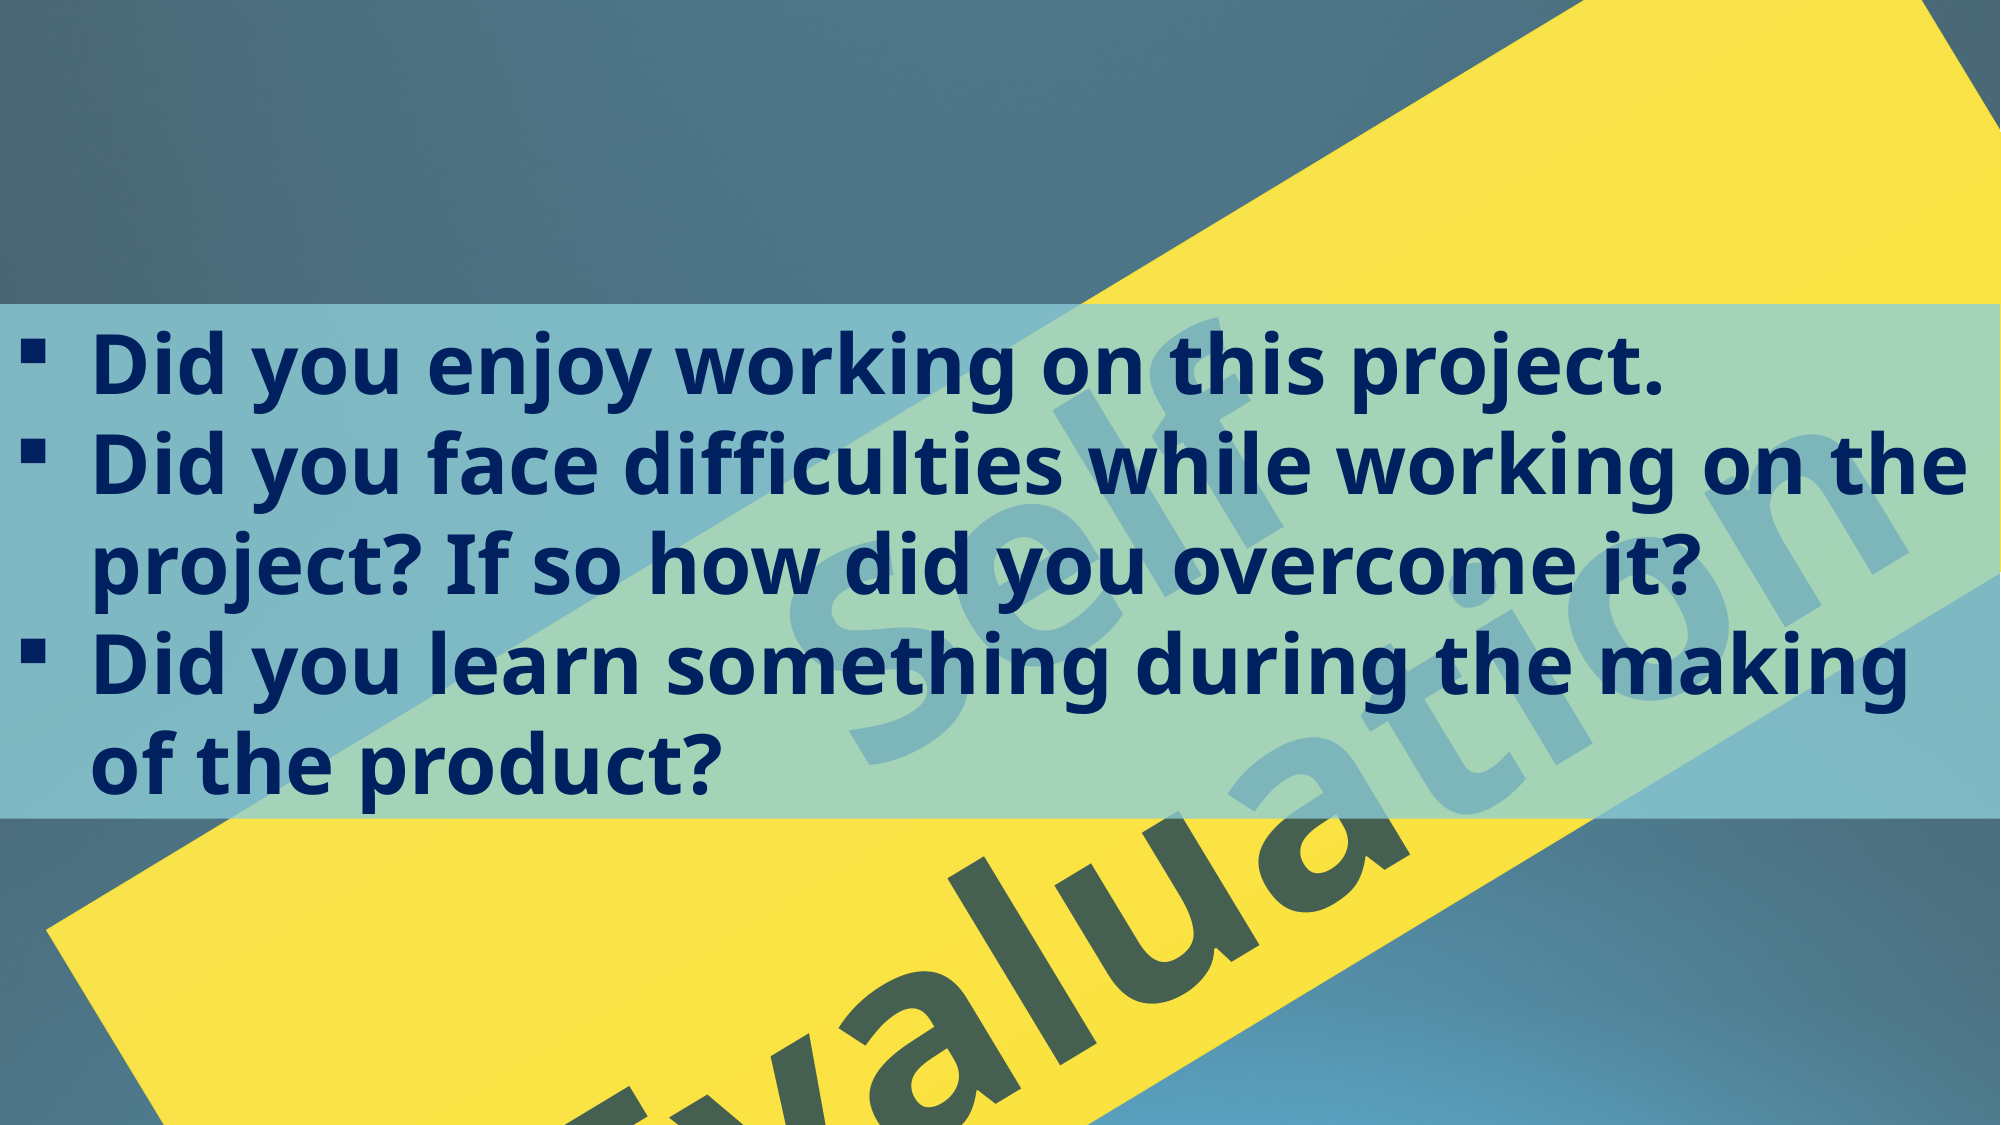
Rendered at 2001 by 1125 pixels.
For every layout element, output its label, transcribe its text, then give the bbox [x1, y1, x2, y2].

text_box Did you enjoy working on this project. Did you face difficulties while working on the project? If so how did you overcome it? Did you learn something during the making of the product? [0, 304, 2000, 819]
text_box Self Evaluation [45, 819, 1594, 1125]
text_box Self Evaluation [1081, 0, 2000, 304]
